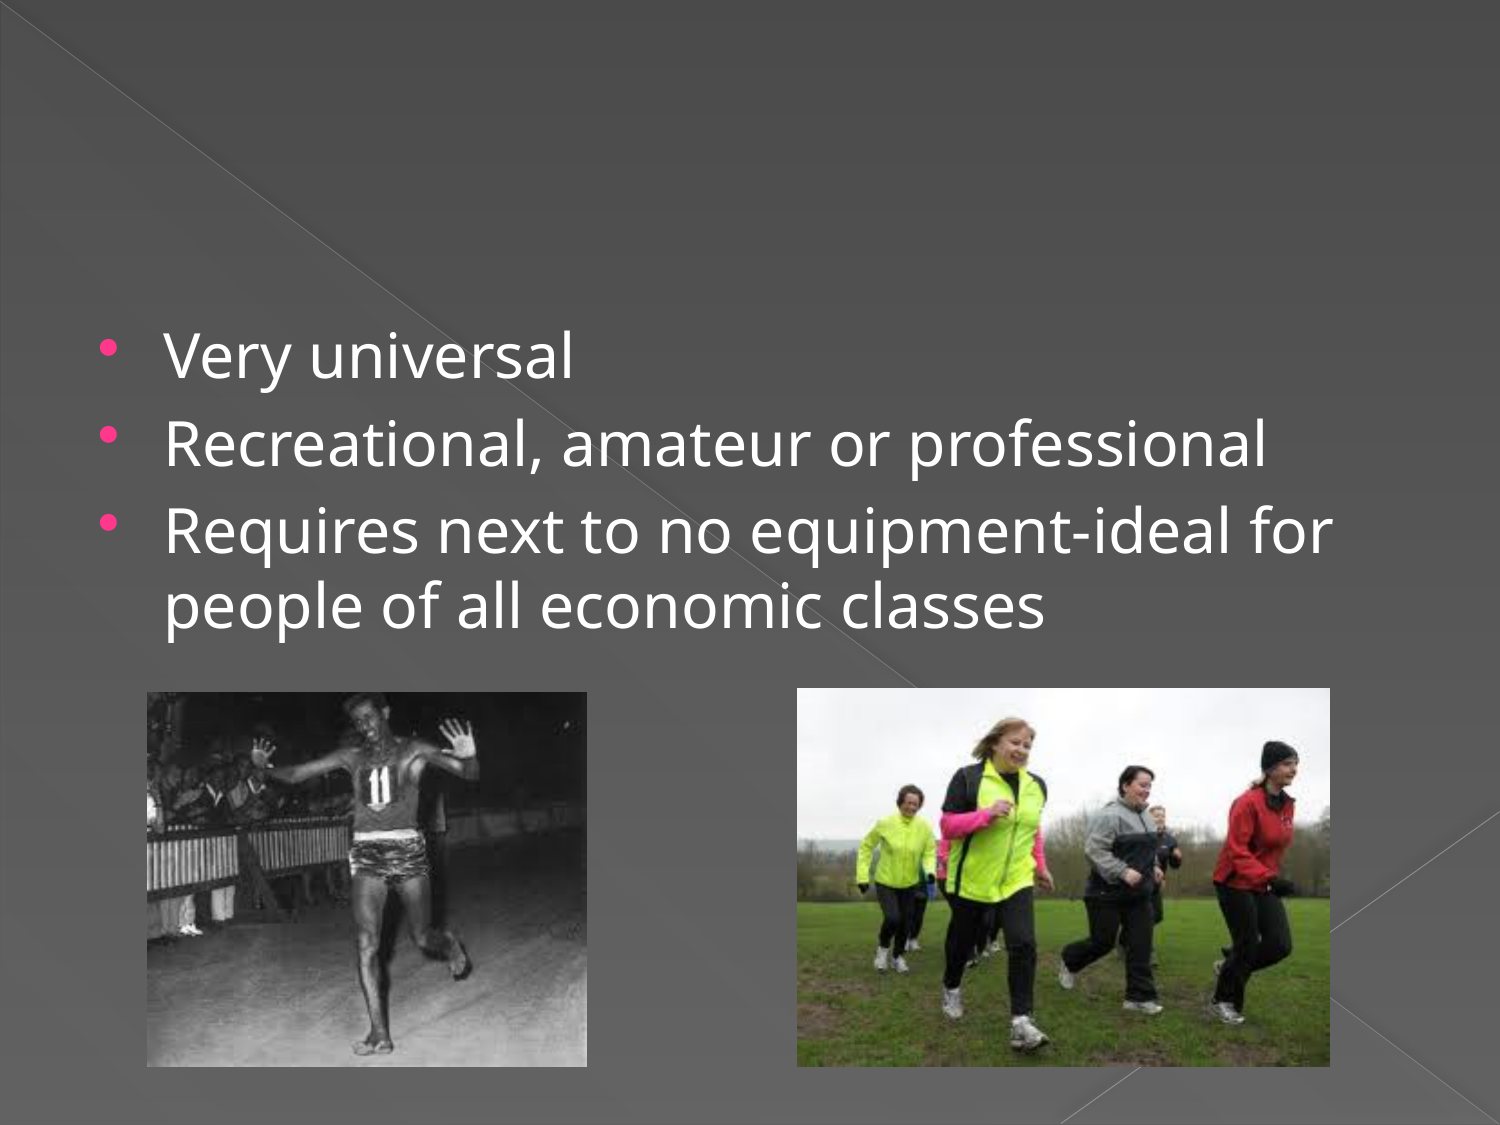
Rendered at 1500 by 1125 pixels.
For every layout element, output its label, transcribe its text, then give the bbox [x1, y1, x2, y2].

list Very universal Recreational, amateur or professional Requires next to no equipment-ideal for people of all economic classes [75, 308, 1425, 1059]
picture [796, 688, 1330, 1067]
picture [147, 692, 587, 1067]
